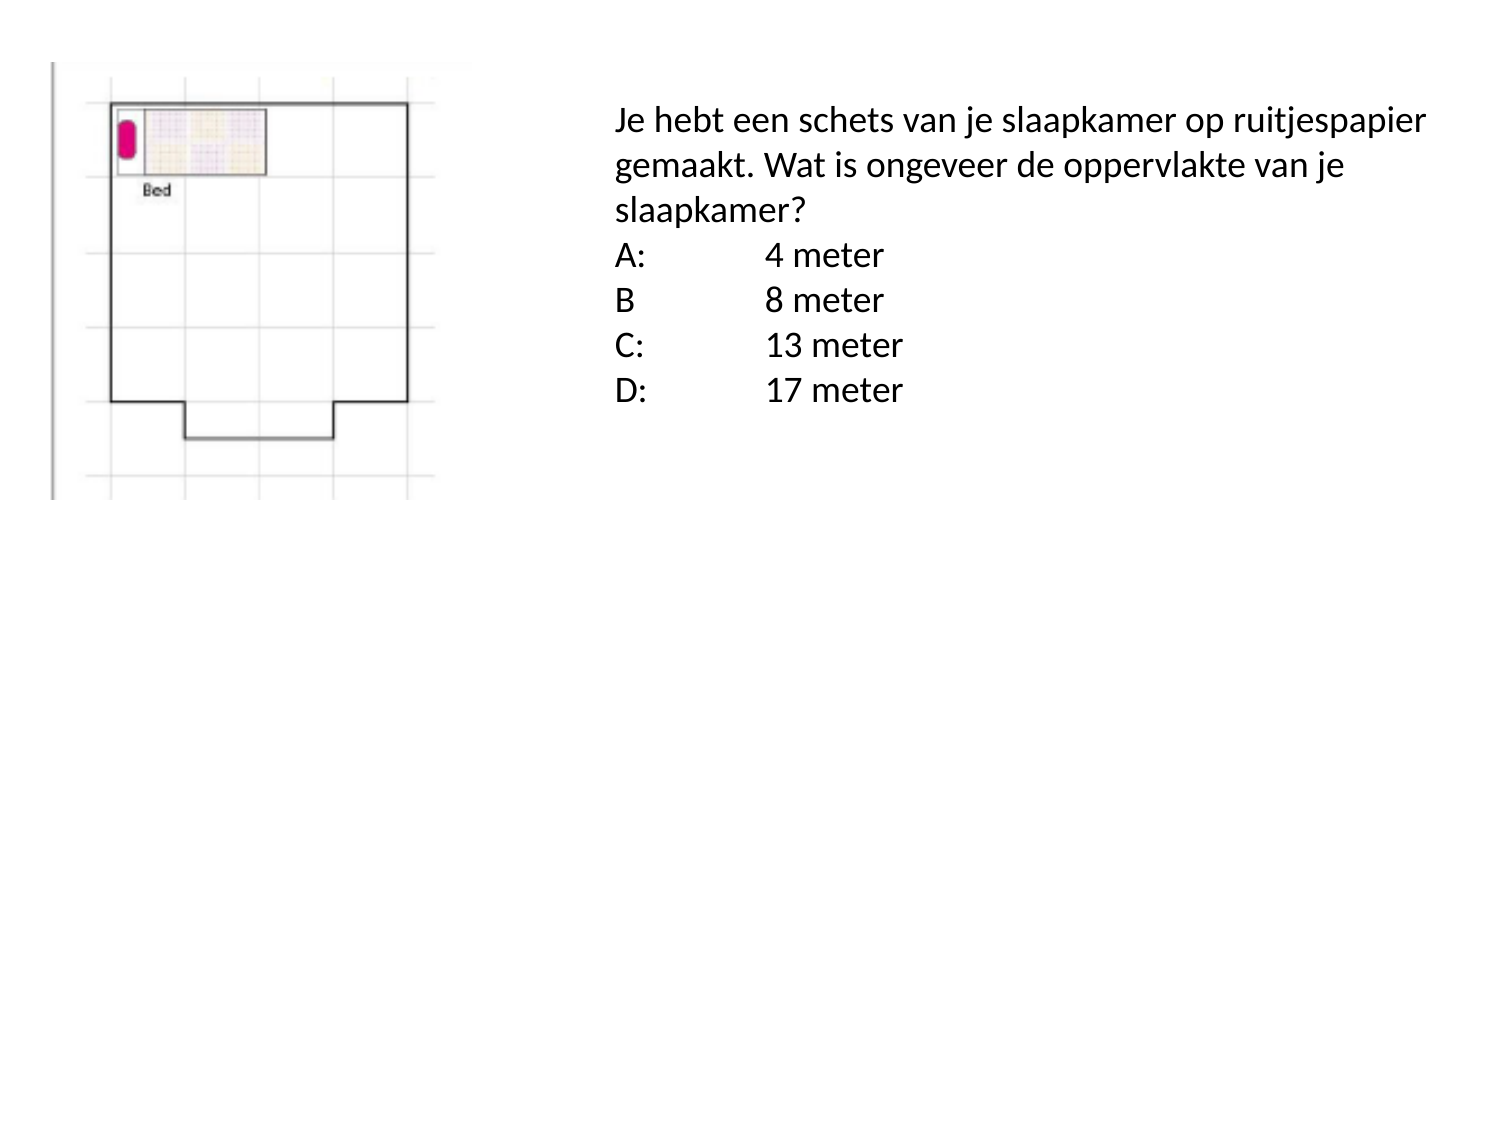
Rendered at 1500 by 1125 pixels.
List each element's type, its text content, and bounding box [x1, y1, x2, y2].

picture [49, 62, 472, 501]
text_box Je hebt een schets van je slaapkamer op ruitjespapier gemaakt. Wat is ongeveer de oppervlakte van je slaapkamer? A: 4 meter B 8 meter C: 13 meter D: 17 meter [599, 87, 1500, 418]
